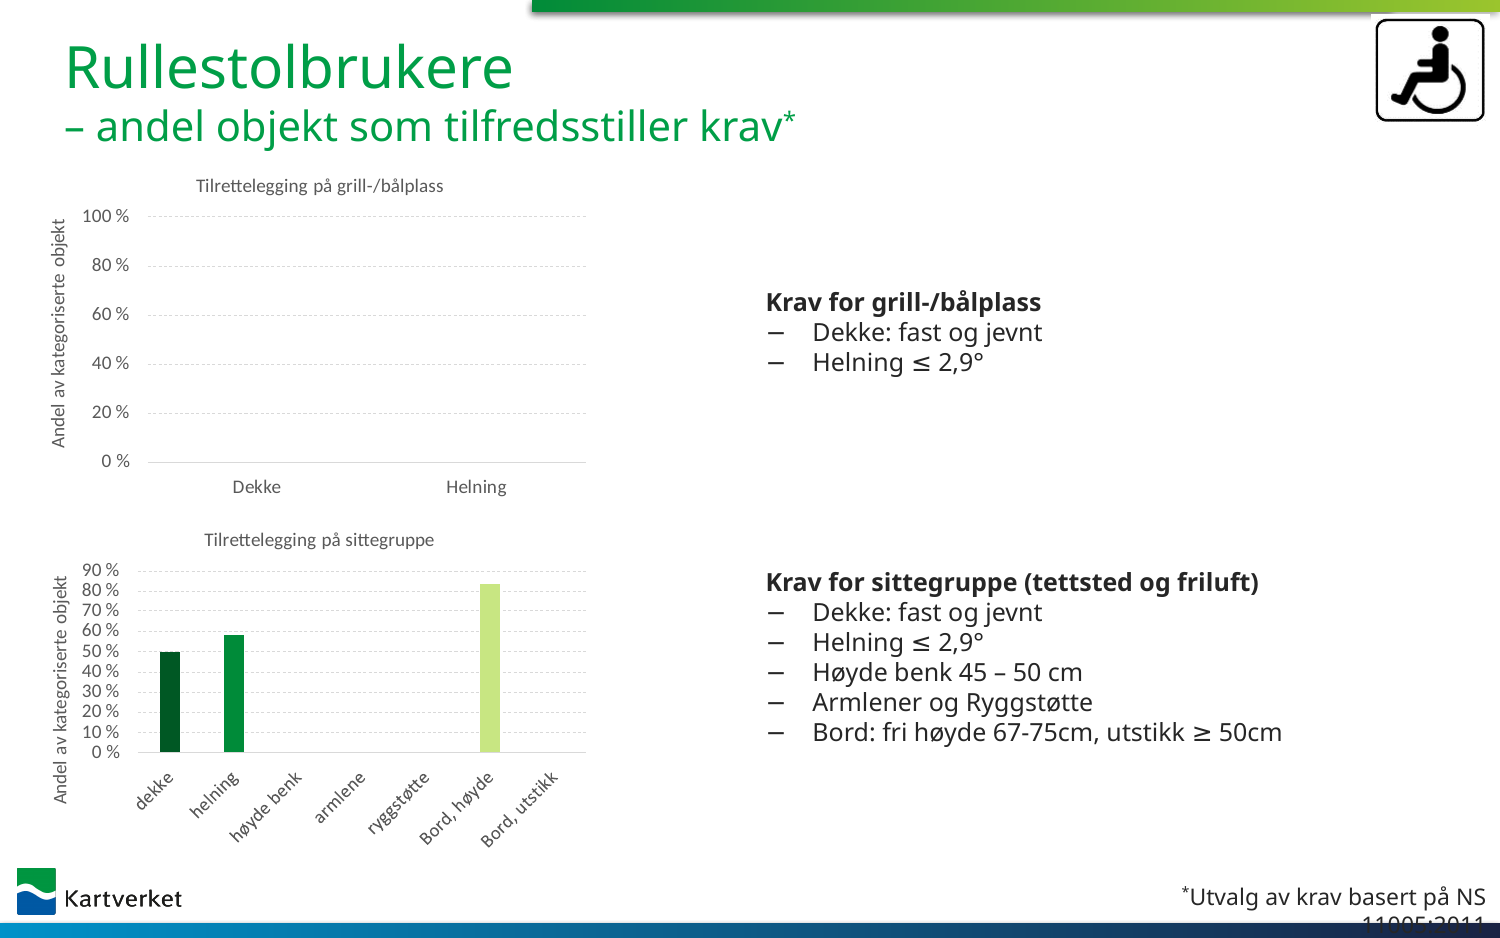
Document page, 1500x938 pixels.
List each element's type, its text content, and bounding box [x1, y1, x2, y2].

text_box Krav for sittegruppe (tettsted og friluft) Dekke: fast og jevnt Helning ≤ 2,9° Høyde benk 45 – 50 cm Armlener og Ryggstøtte Bord: fri høyde 67-75cm, utstikk ≥ 50cm [750, 559, 1500, 754]
picture [41, 520, 597, 859]
picture [1371, 13, 1491, 127]
picture [41, 166, 597, 505]
text_box Rullestolbrukere – andel objekt som tilfredsstiller krav* [49, 14, 1431, 158]
text_box *Utvalg av krav basert på NS 11005:2011 [1068, 873, 1500, 938]
text_box Krav for grill-/bålplass Dekke: fast og jevnt Helning ≤ 2,9° [750, 279, 1452, 384]
